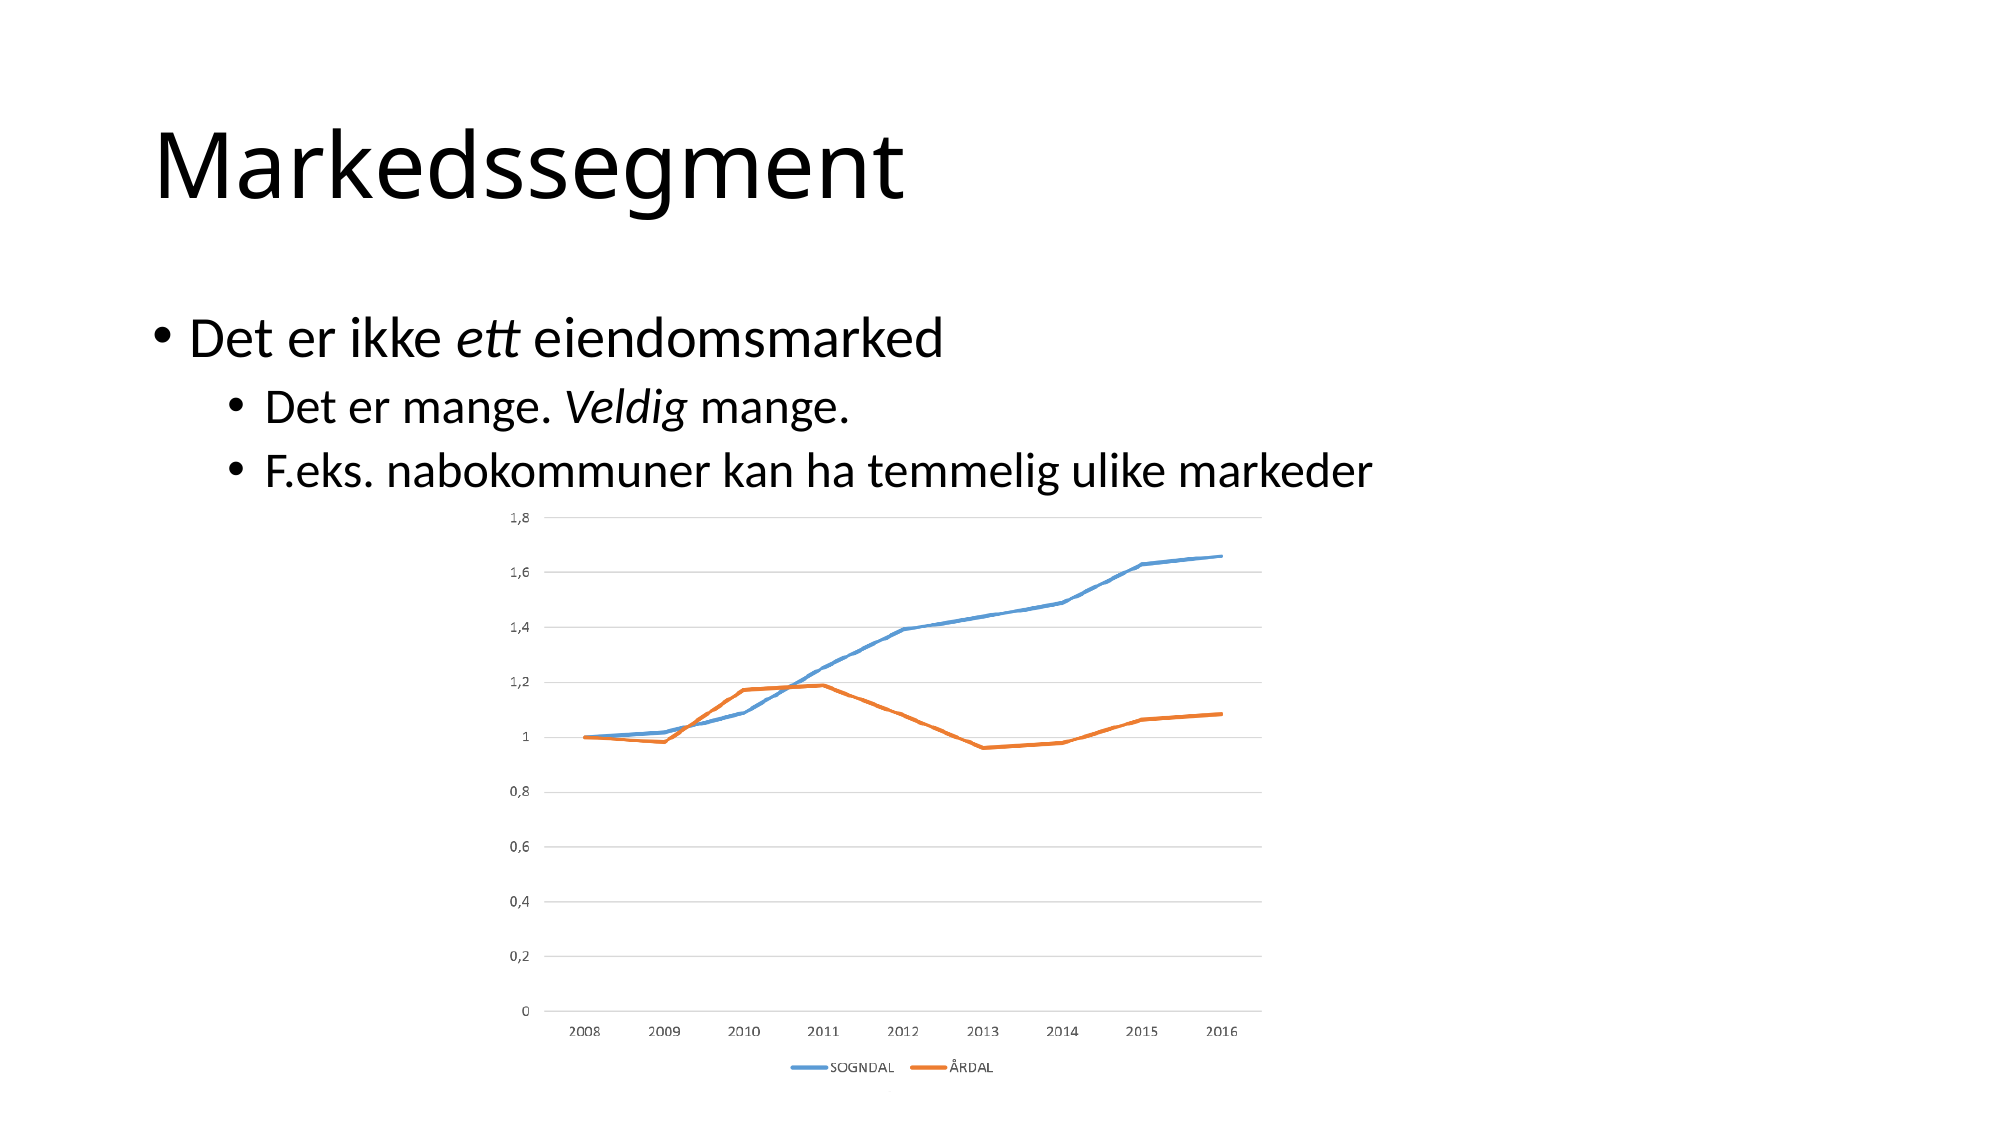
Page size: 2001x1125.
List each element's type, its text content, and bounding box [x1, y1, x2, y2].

list Det er ikke ett eiendomsmarked Det er mange. Veldig mange. F.eks. nabokommuner kan ha temmelig ulike markeder [137, 299, 1863, 1014]
title Markedssegment [137, 59, 1863, 278]
picture [500, 500, 1278, 1092]
